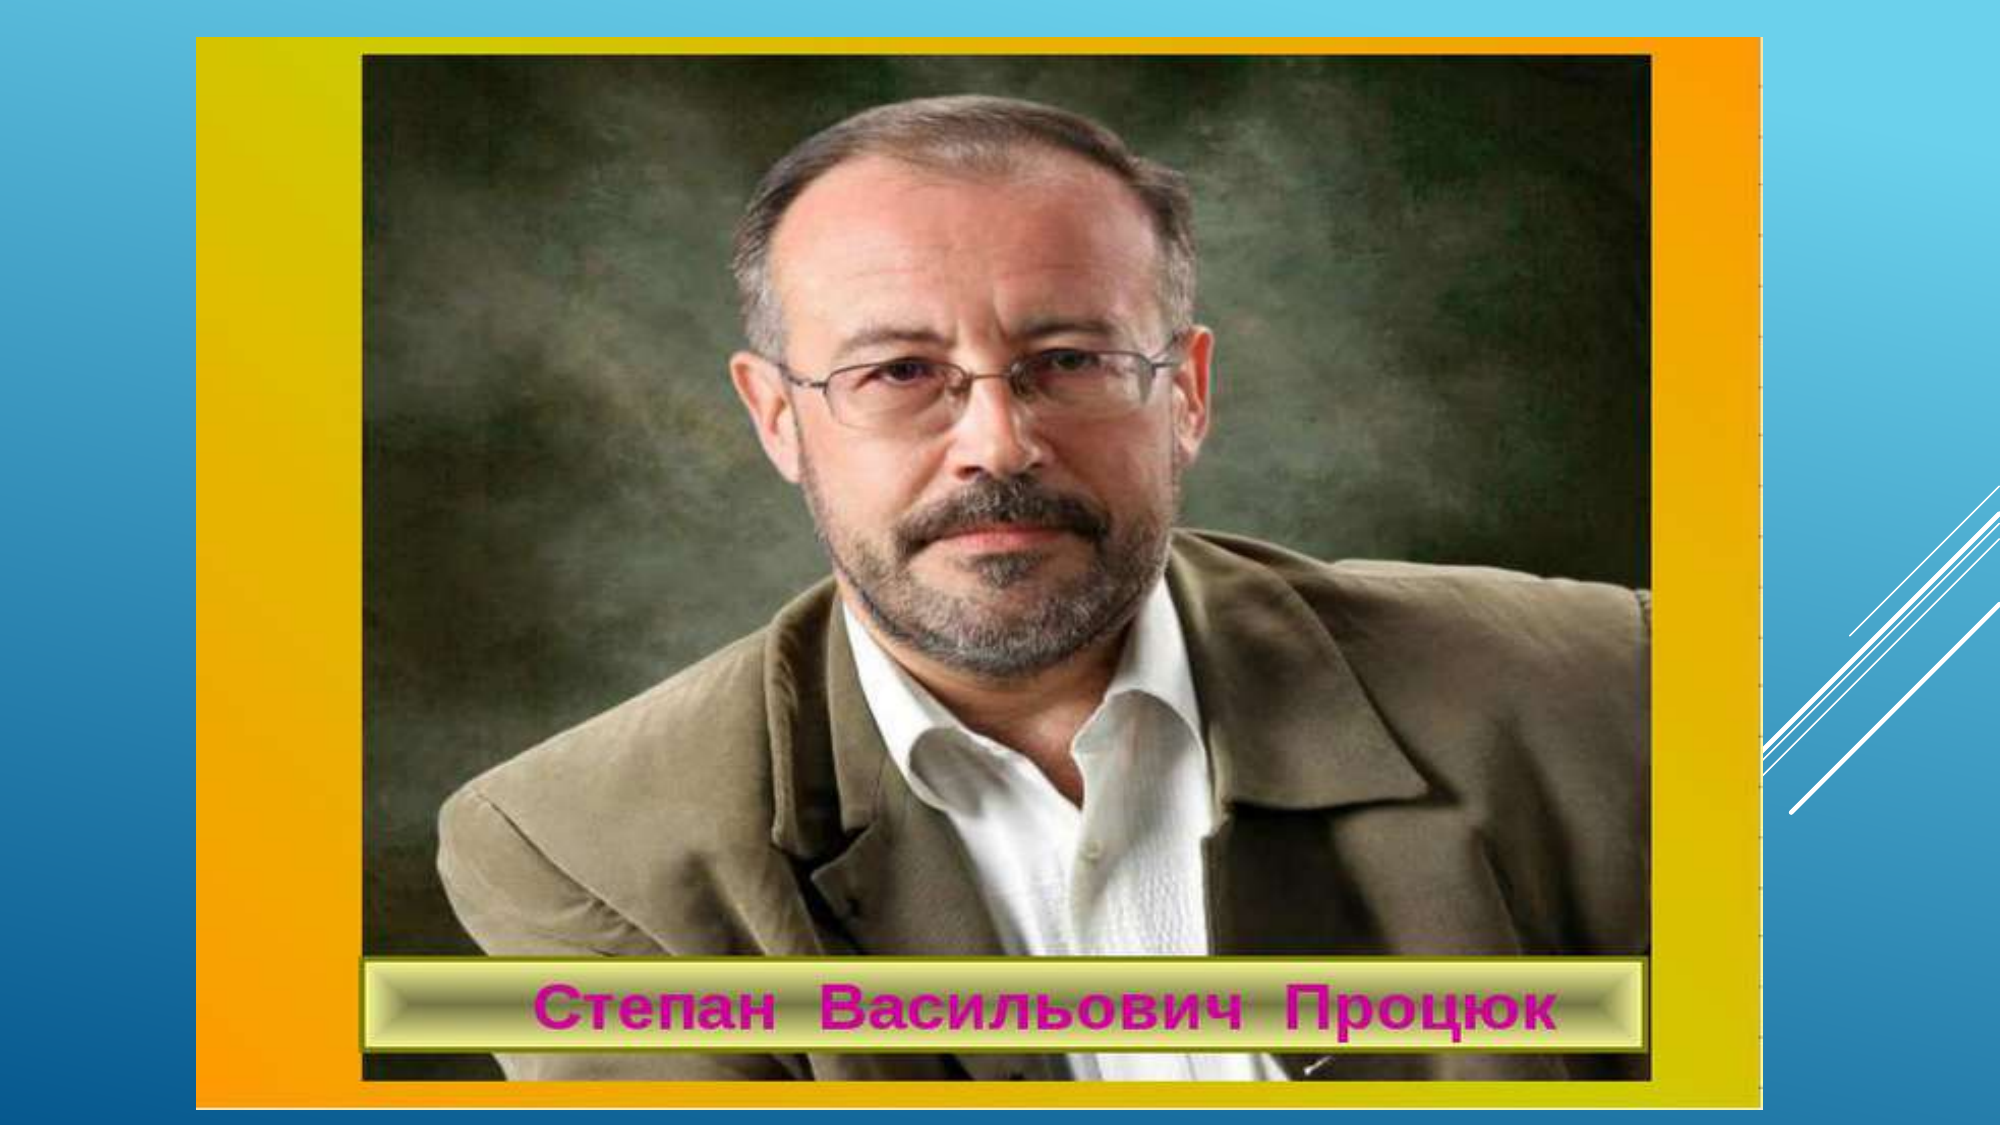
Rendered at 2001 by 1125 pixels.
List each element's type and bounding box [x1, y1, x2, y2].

picture [195, 37, 1764, 1110]
